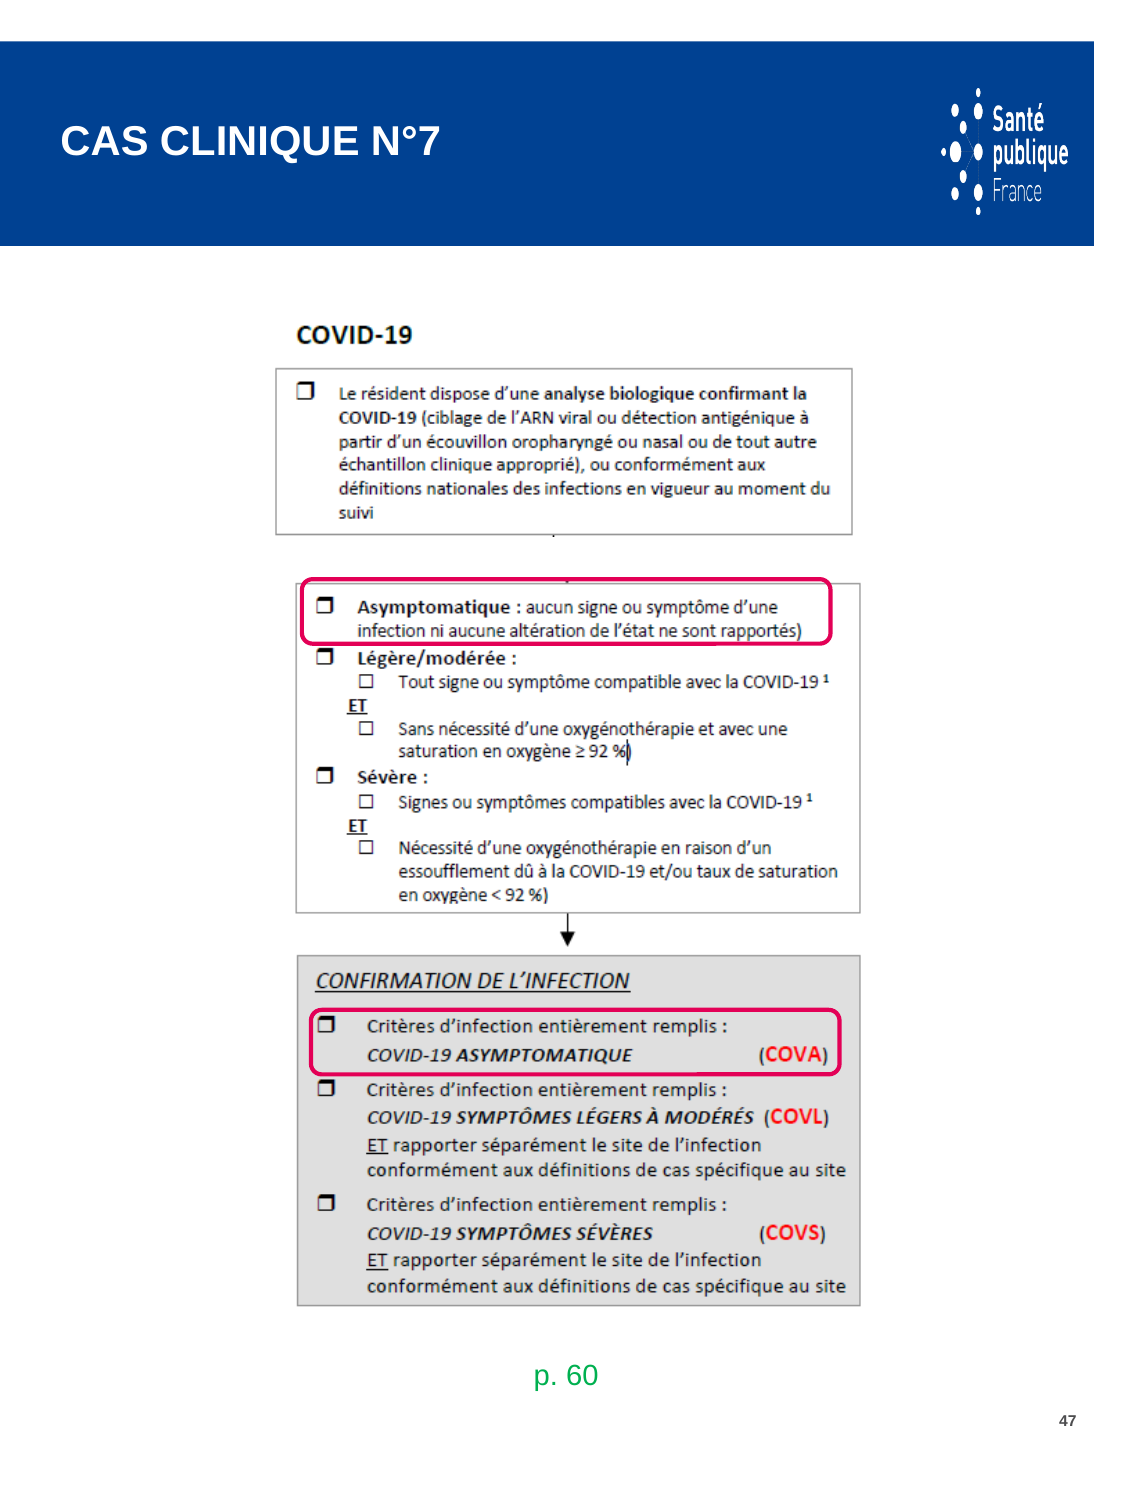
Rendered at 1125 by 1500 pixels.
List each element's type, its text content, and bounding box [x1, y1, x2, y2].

picture [286, 578, 865, 1312]
picture [941, 88, 1068, 215]
picture [268, 311, 865, 537]
text_box p. 60 [518, 1348, 614, 1399]
title Cas clinique N°7 [54, 36, 897, 242]
